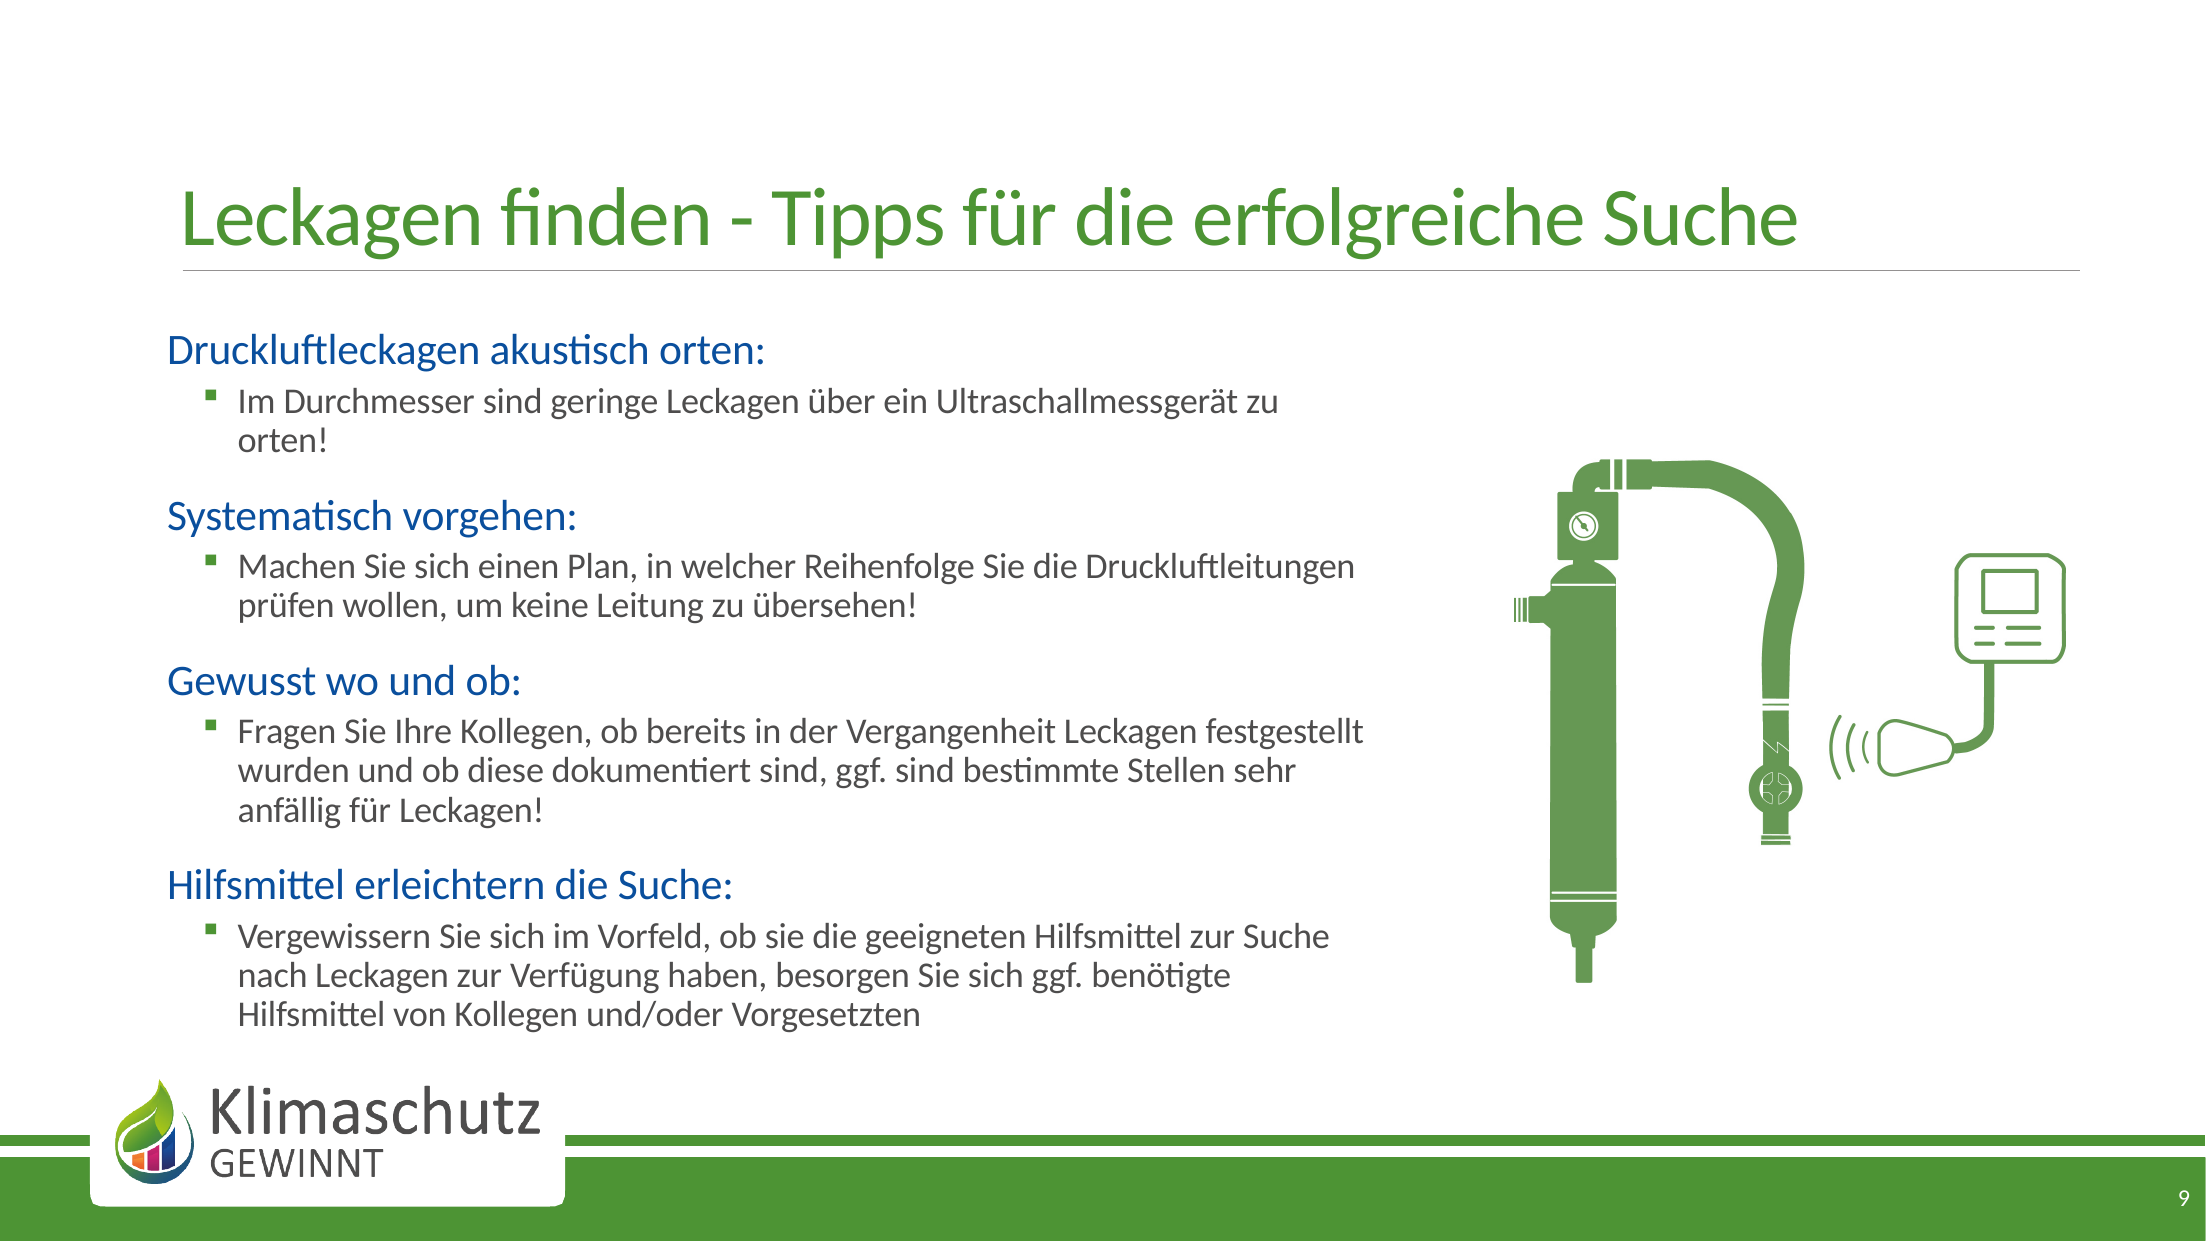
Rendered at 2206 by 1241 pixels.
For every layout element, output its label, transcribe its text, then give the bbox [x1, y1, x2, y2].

list Druckluftleckagen akustisch orten: Im Durchmesser sind geringe Leckagen über ein Ultraschallmessgerät zu orten! Systematisch vorgehen: Machen Sie sich einen Plan, in welcher Reihenfolge Sie die Druckluftleitungen prüfen wollen, um keine Leitung zu übersehen! Gewusst wo und ob: Fragen Sie Ihre Kollegen, ob bereits in der Vergangenheit Leckagen festgestellt wurden und ob diese dokumentiert sind, ggf. sind bestimmte Stellen sehr anfällig für Leckagen! Hilfsmittel erleichtern die Suche: Vergewissern Sie sich im Vorfeld, ob sie die geeigneten Hilfsmittel zur Suche nach Leckagen zur Verfügung haben, besorgen Sie sich ggf. benötigte Hilfsmittel von Kollegen und/oder Vorgesetzten [165, 319, 1378, 1048]
picture [113, 1076, 543, 1190]
slide_number 9 [2040, 841, 2191, 1241]
picture [1513, 441, 2066, 984]
title Leckagen finden - Tipps für die erfolgreiche Suche [165, 51, 2078, 271]
